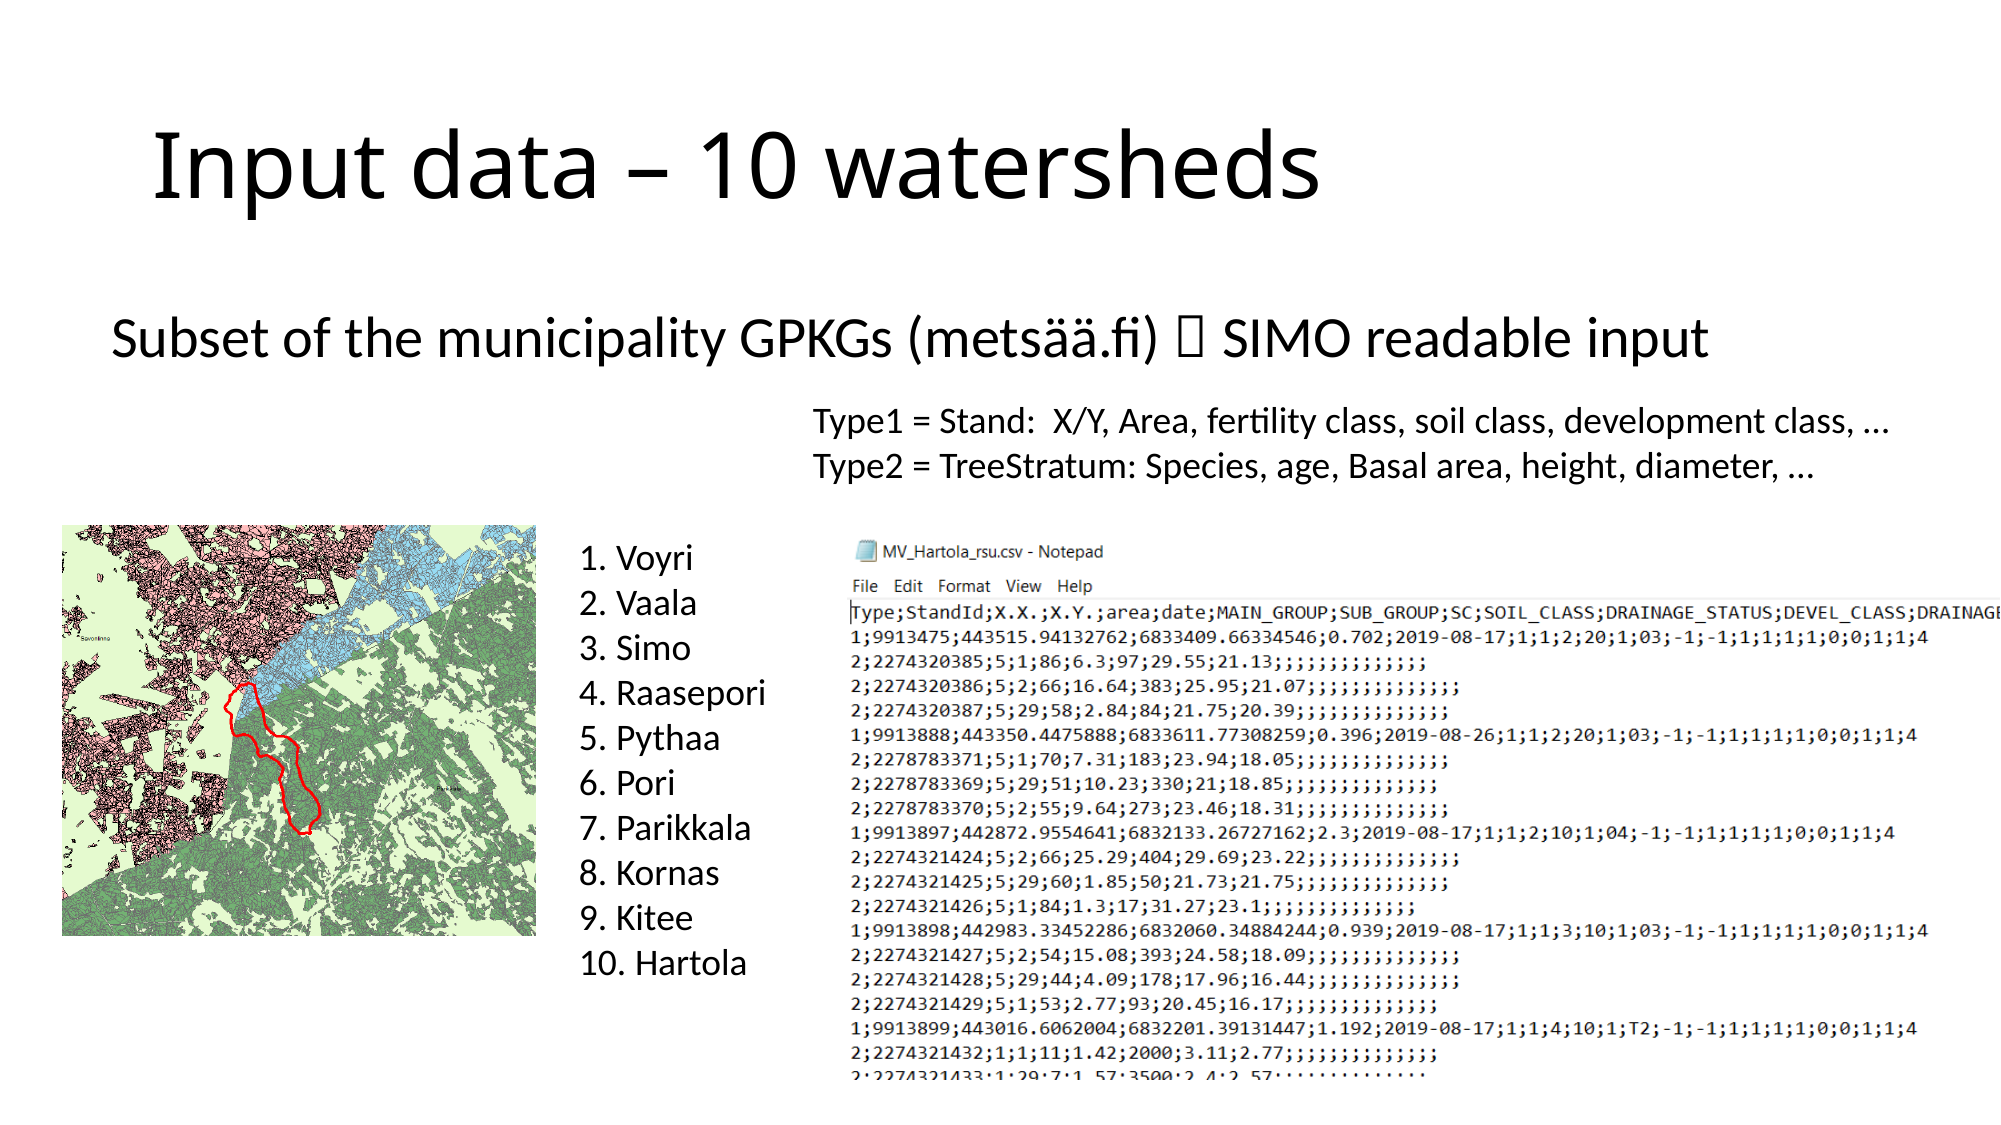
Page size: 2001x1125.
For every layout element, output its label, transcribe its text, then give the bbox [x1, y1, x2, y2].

text_box 1. Voyri 2. Vaala 3. Simo 4. Raasepori 5. Pythaa 6. Pori 7. Parikkala 8. Kornas 9. Kitee 10. Hartola [564, 525, 999, 990]
picture [62, 525, 536, 936]
title Input data – 10 watersheds [137, 59, 1863, 278]
list Subset of the municipality GPKGs (metsää.fi)  SIMO readable input [96, 299, 1863, 1014]
text_box Type1 = Stand: X/Y, Area, fertility class, soil class, development class, … Type2 = TreeStratum: Species, age, Basal area, height, diameter, … [798, 388, 1977, 494]
picture [846, 531, 2000, 1080]
